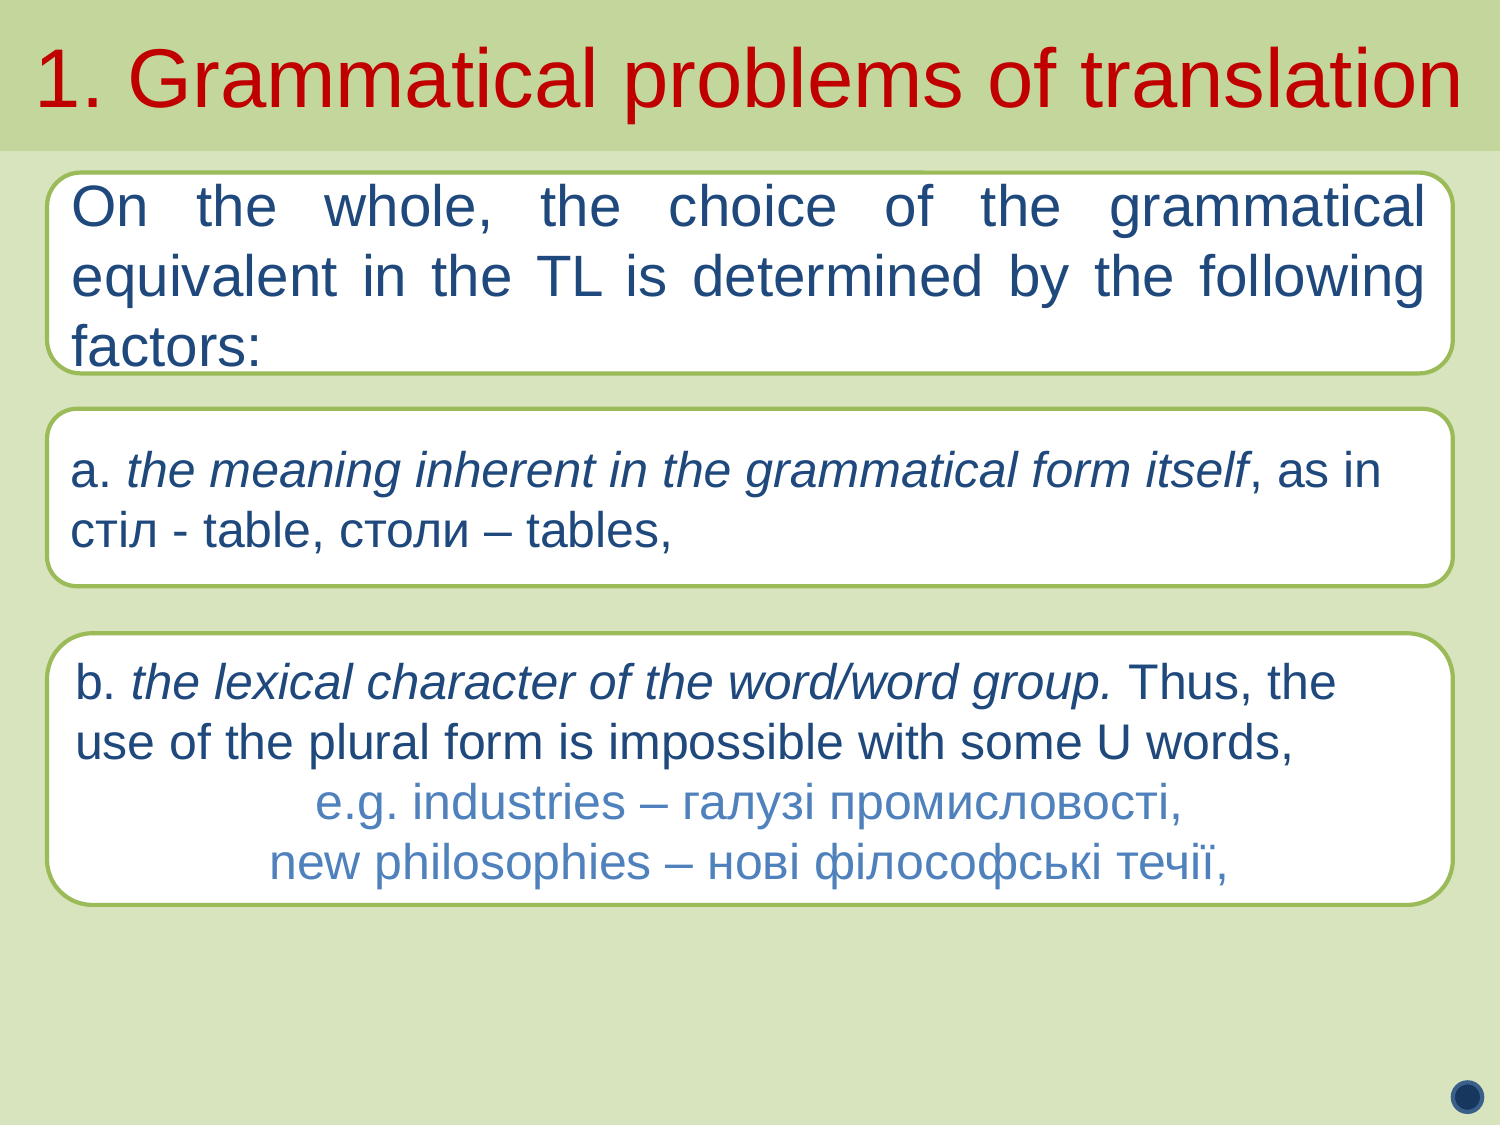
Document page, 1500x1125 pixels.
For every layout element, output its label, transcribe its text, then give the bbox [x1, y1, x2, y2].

text_box [1450, 1080, 1485, 1115]
text_box 1. Grammatical problems of translation [0, 0, 1500, 151]
text_box a. the meaning inherent in the grammatical form itself, as in стіл - table, столи – tables, [44, 406, 1455, 589]
text_box b. the lexical character of the word/word group. Thus, the use of the plural form is impossible with some U words, e.g. industries – галузі промисловості, new philosophies – нові філософські течії, [44, 631, 1455, 907]
text_box On the whole, the choice of the grammatical equivalent in the TL is determined by the following factors: [44, 170, 1455, 376]
